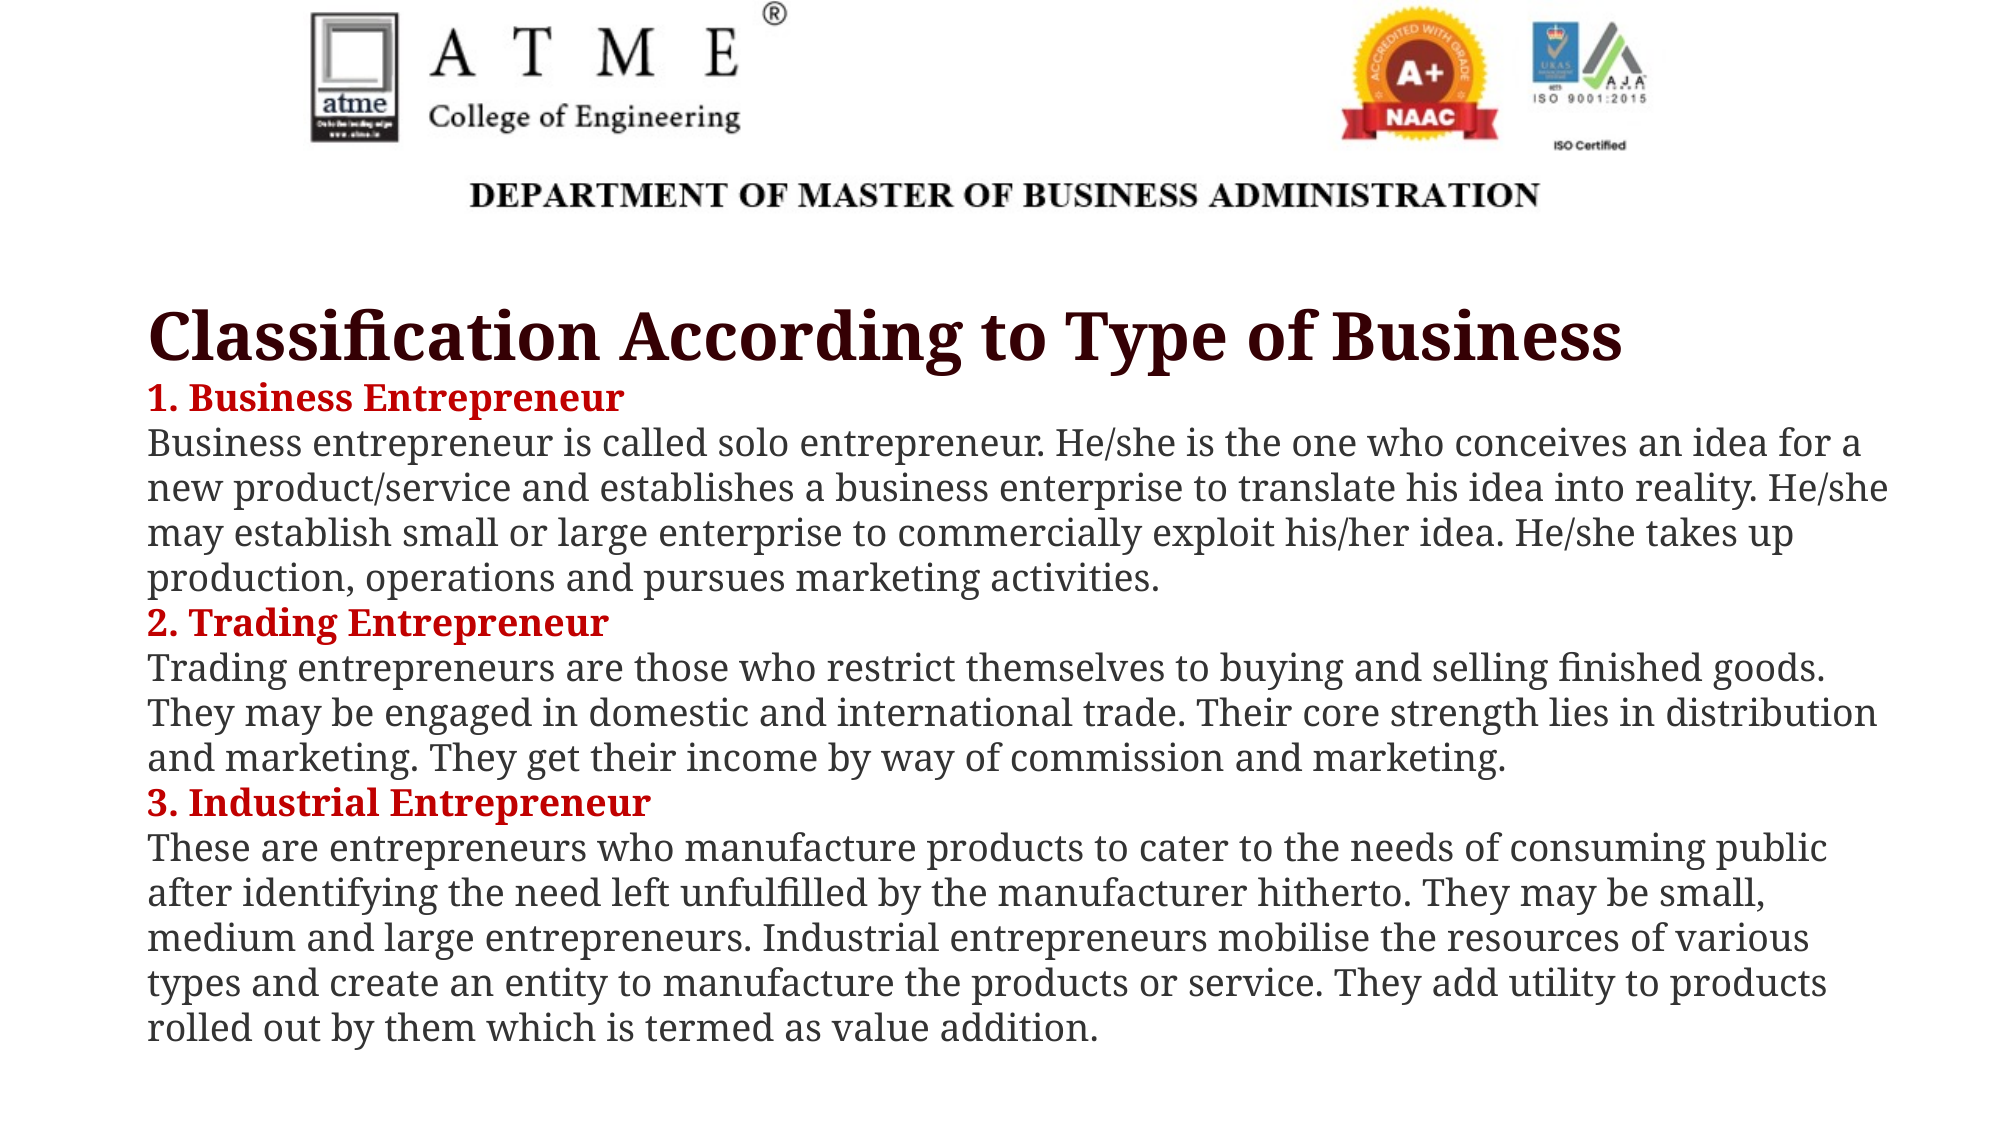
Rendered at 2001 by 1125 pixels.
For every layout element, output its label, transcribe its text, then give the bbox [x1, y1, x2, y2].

text_box Classification According to Type of Business 1. Business Entrepreneur Business entrepreneur is called solo entrepreneur. He/she is the one who conceives an idea for a new product/service and establishes a business enterprise to translate his idea into reality. He/she may establish small or large enterprise to commercially exploit his/her idea. He/she takes up production, operations and pursues marketing activities. 2. Trading Entrepreneur Trading entrepreneurs are those who restrict themselves to buying and selling finished goods. They may be engaged in domestic and international trade. Their core strength lies in distribution and marketing. They get their income by way of commission and marketing. 3. Industrial Entrepreneur These are entrepreneurs who manufacture products to cater to the needs of consuming public after identifying the need left unfulfilled by the manufacturer hitherto. They may be small, medium and large entrepreneurs. Industrial entrepreneurs mobilise the resources of various types and create an entity to manufacture the products or service. They add utility to products rolled out by them which is termed as value addition. [132, 286, 1920, 1101]
picture [303, 0, 1697, 215]
